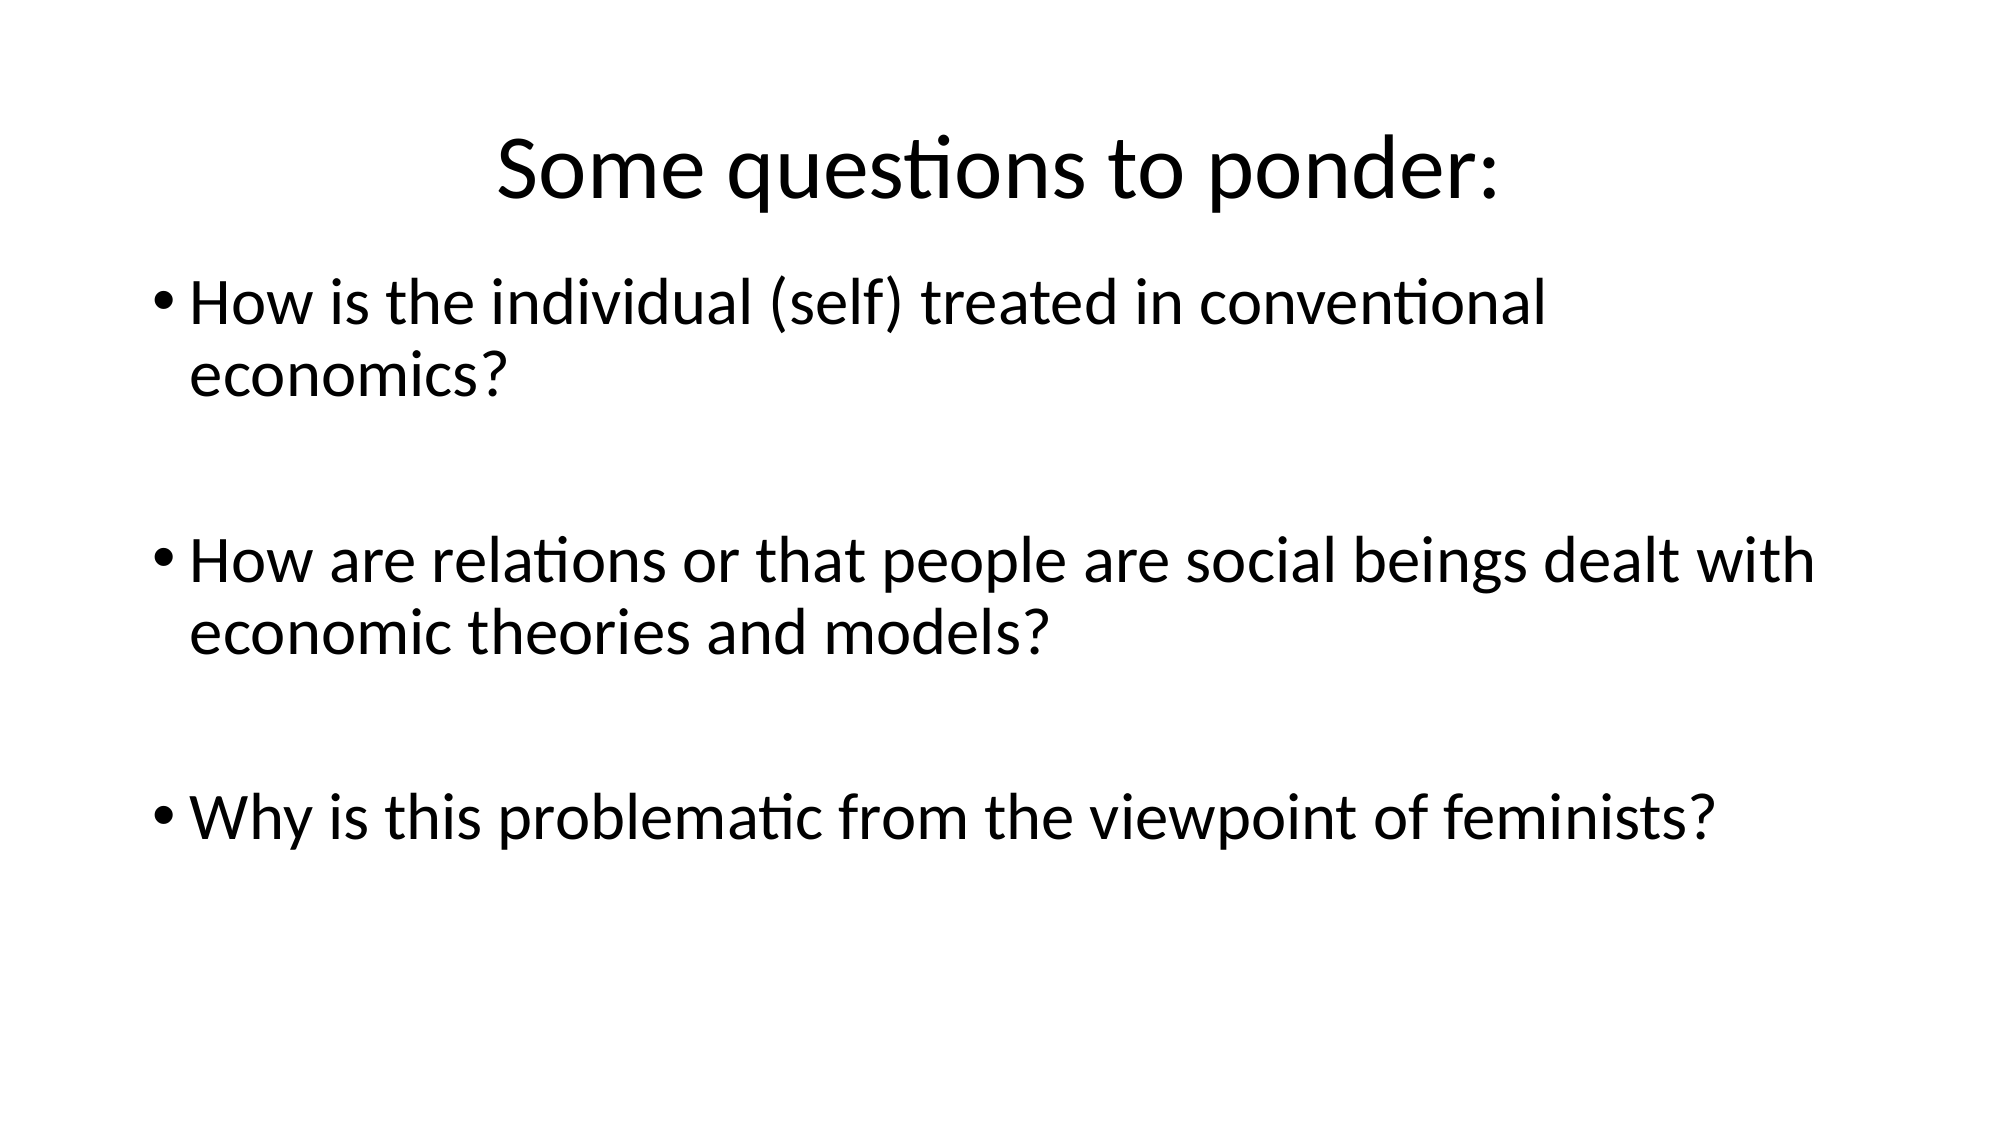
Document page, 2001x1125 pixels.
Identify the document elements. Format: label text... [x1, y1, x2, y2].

title Some questions to ponder: [137, 59, 1863, 259]
list How is the individual (self) treated in conventional economics? How are relations or that people are social beings dealt with economic theories and models? Why is this problematic from the viewpoint of feminists? [137, 259, 1863, 1014]
